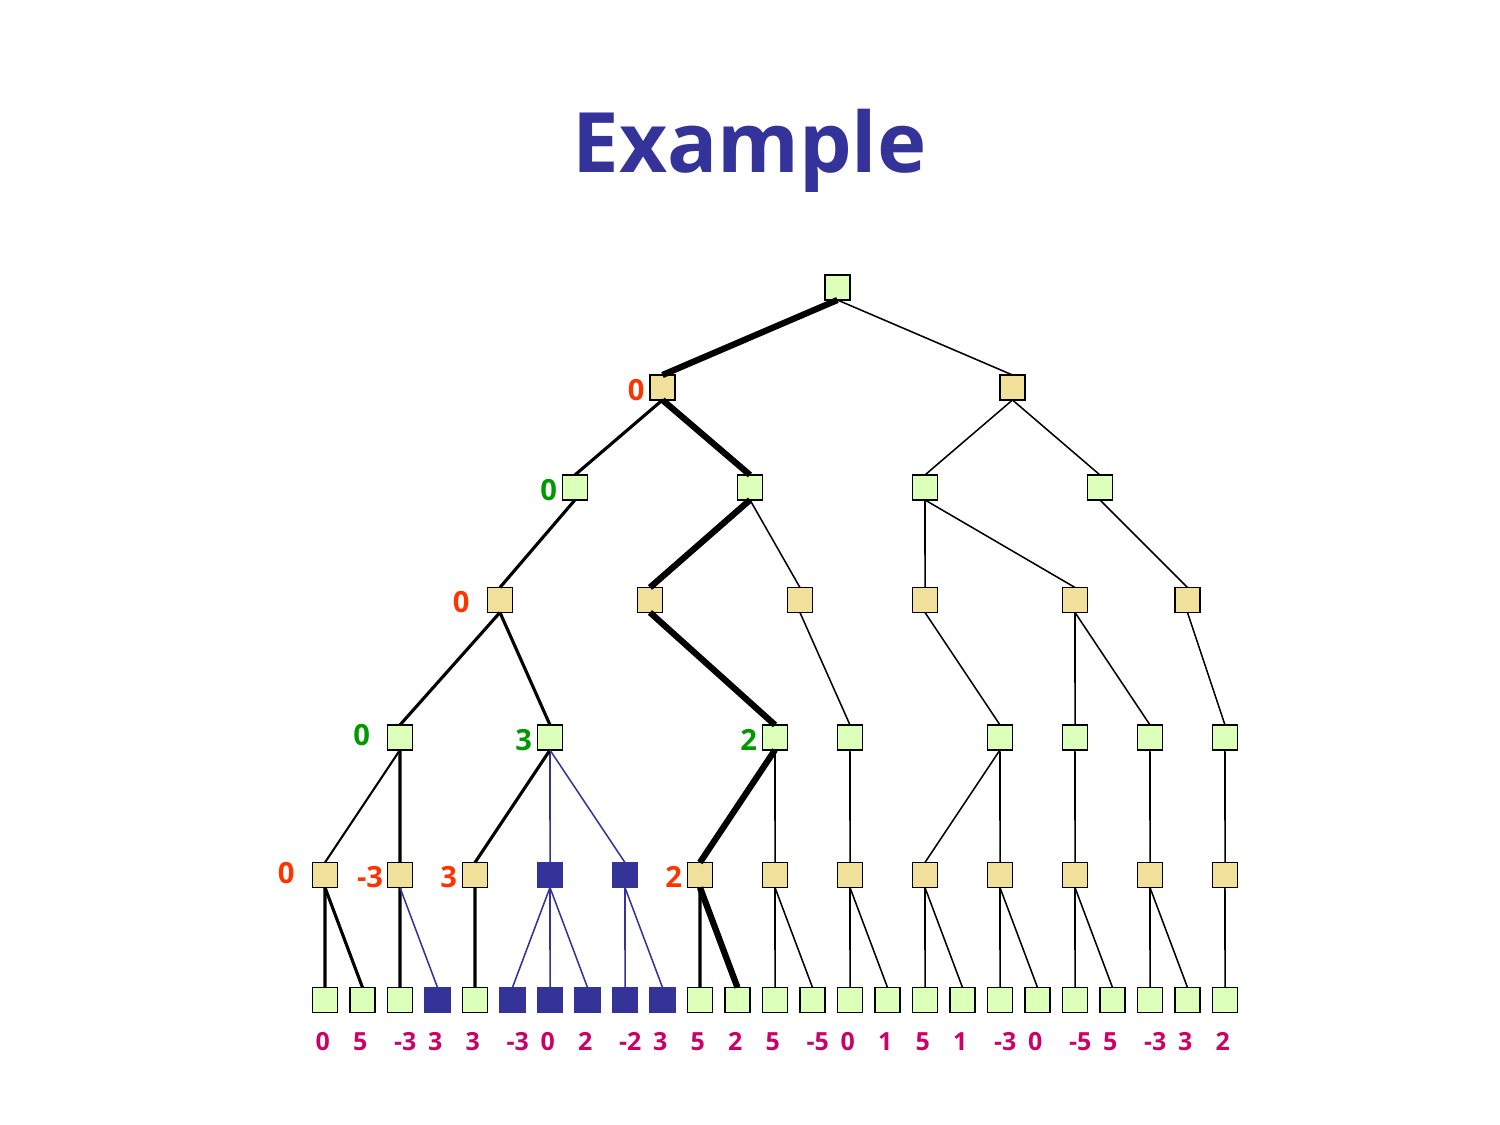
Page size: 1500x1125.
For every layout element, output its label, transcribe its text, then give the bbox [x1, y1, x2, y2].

text_box [725, 987, 750, 1013]
text_box [537, 987, 563, 1013]
text_box [462, 987, 488, 1013]
text_box [912, 587, 938, 613]
text_box -5 [795, 1017, 844, 1063]
text_box [637, 587, 663, 613]
text_box [548, 725, 563, 750]
text_box 1 [863, 1017, 908, 1063]
text_box [987, 987, 1013, 1013]
text_box -3 [1133, 1017, 1182, 1063]
text_box 5 [908, 1017, 945, 1063]
text_box [312, 987, 338, 1013]
text_box [762, 987, 788, 1013]
text_box [1175, 587, 1200, 613]
text_box 0 [844, 1017, 863, 1063]
text_box [612, 987, 638, 1013]
text_box [800, 987, 825, 1013]
text_box -3 [379, 1017, 413, 1063]
text_box [987, 725, 1013, 750]
text_box [837, 987, 863, 1013]
text_box 2 [725, 713, 773, 764]
text_box [1062, 862, 1088, 888]
text_box [1100, 987, 1125, 1013]
text_box [575, 987, 600, 1013]
text_box [399, 862, 413, 888]
text_box [1137, 862, 1163, 888]
text_box -3 [495, 1017, 525, 1063]
text_box [1025, 987, 1050, 1013]
text_box [987, 862, 1013, 888]
text_box [612, 862, 638, 888]
text_box [350, 987, 375, 1013]
title Example [74, 44, 1426, 233]
text_box [1212, 725, 1238, 750]
text_box 2 [720, 1017, 750, 1063]
text_box -3 [342, 851, 399, 901]
text_box [773, 725, 788, 750]
text_box 3 [638, 1017, 683, 1063]
text_box 0 [328, 700, 386, 761]
text_box 3 [500, 713, 548, 764]
text_box [473, 862, 488, 888]
text_box -2 [608, 1017, 638, 1063]
text_box 0 [525, 1017, 570, 1063]
text_box 3 [458, 1017, 495, 1063]
text_box [999, 375, 1025, 400]
text_box [1087, 474, 1113, 500]
text_box 0 [1032, 1017, 1058, 1063]
text_box [825, 275, 850, 300]
text_box 3 [425, 851, 473, 901]
text_box [1062, 987, 1088, 1013]
text_box 3 [1182, 1017, 1200, 1063]
text_box [837, 725, 863, 750]
text_box [573, 474, 588, 500]
text_box [1137, 725, 1163, 750]
text_box 2 [1200, 1017, 1245, 1063]
text_box [698, 862, 713, 888]
text_box 3 [413, 1017, 458, 1063]
text_box [387, 987, 413, 1013]
text_box 0 [300, 1017, 338, 1063]
text_box [875, 987, 900, 1013]
text_box [762, 862, 788, 888]
text_box 0 [438, 576, 485, 626]
text_box [425, 987, 450, 1013]
text_box 5 [683, 1017, 720, 1063]
text_box [1212, 862, 1238, 888]
text_box [1212, 987, 1238, 1013]
text_box [787, 587, 813, 613]
text_box 5 [750, 1017, 795, 1063]
text_box [912, 987, 938, 1013]
text_box 0 [525, 463, 573, 514]
text_box [737, 474, 763, 500]
text_box [650, 987, 675, 1013]
text_box 2 [650, 851, 698, 901]
text_box [387, 725, 413, 750]
text_box 0 [613, 363, 660, 414]
text_box 5 [1088, 1017, 1133, 1063]
text_box [660, 375, 675, 400]
text_box [500, 987, 525, 1013]
text_box [1062, 725, 1088, 750]
text_box 0 [263, 847, 310, 897]
text_box [312, 862, 338, 888]
text_box -5 [1058, 1017, 1088, 1063]
text_box [837, 862, 863, 888]
text_box [487, 587, 513, 613]
text_box [950, 987, 975, 1013]
text_box [687, 987, 713, 1013]
text_box 1 [945, 1017, 979, 1063]
text_box 5 [338, 1017, 379, 1063]
text_box [912, 474, 938, 500]
text_box 2 [570, 1017, 608, 1063]
text_box [1062, 587, 1088, 613]
text_box [912, 862, 938, 888]
text_box [1175, 987, 1200, 1013]
text_box -3 [979, 1017, 1032, 1063]
text_box [1137, 987, 1163, 1013]
text_box [537, 862, 563, 888]
